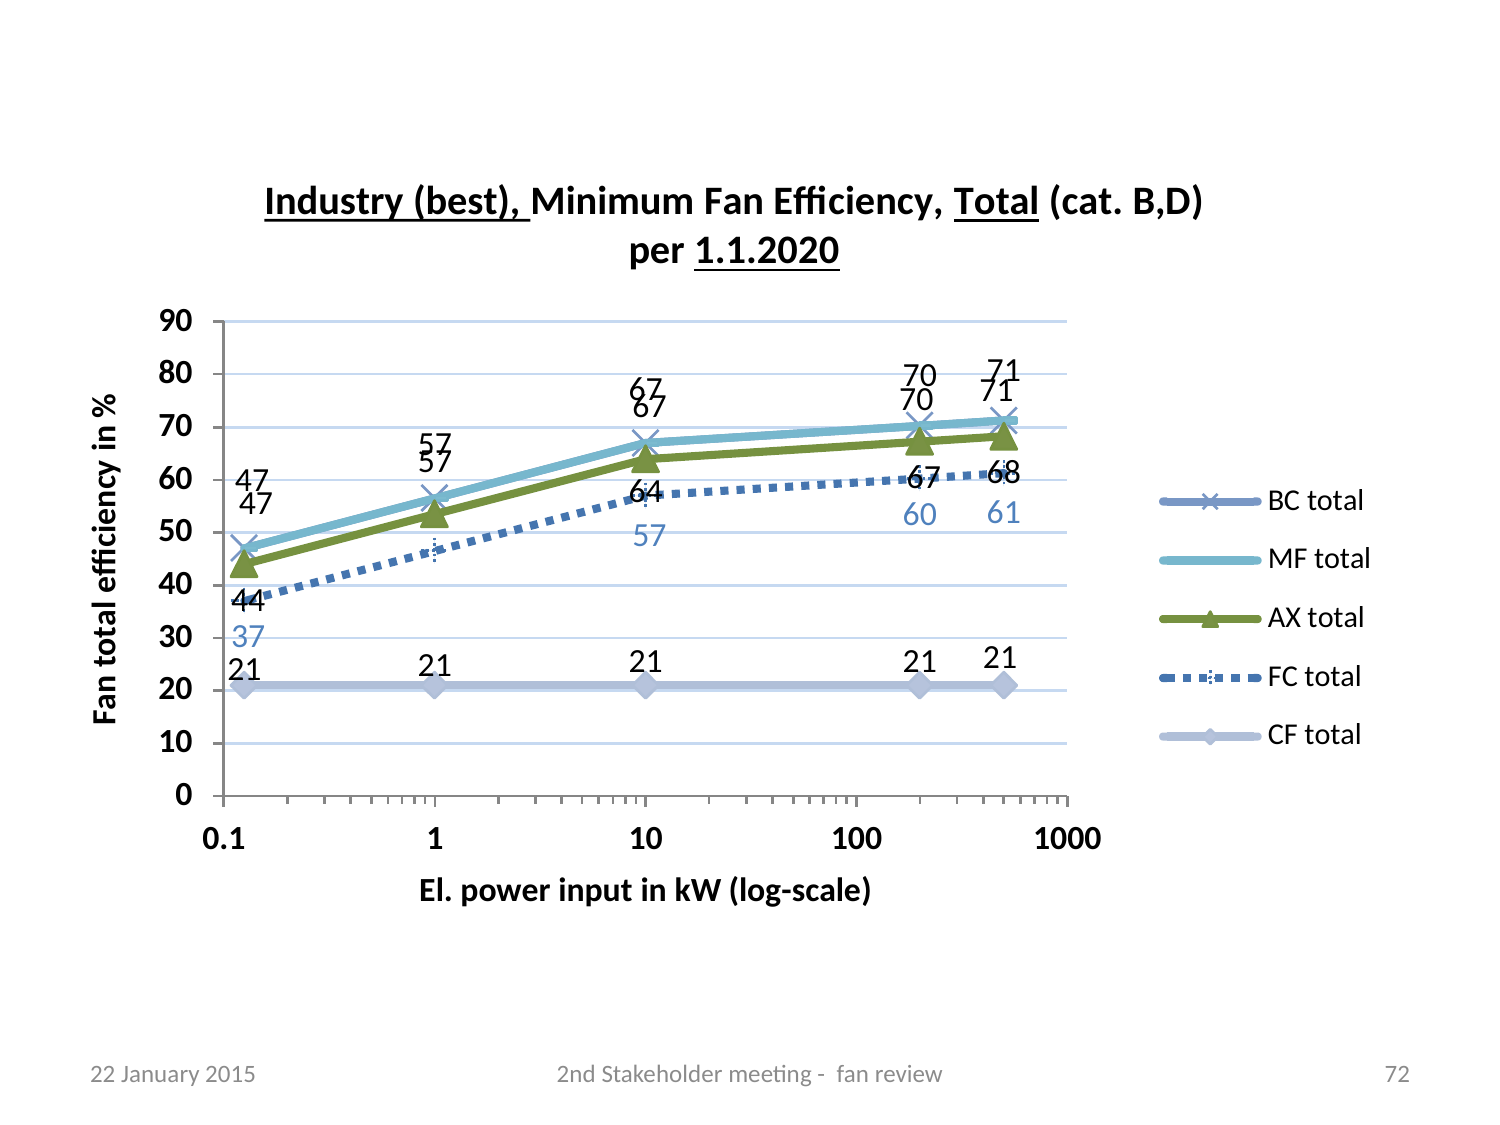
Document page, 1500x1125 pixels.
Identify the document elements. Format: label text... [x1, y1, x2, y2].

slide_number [75, 1042, 425, 1103]
picture [58, 147, 1410, 958]
slide_number 72 [1074, 1042, 1425, 1103]
footer 2nd Stakeholder meeting - fan review [512, 1042, 988, 1103]
